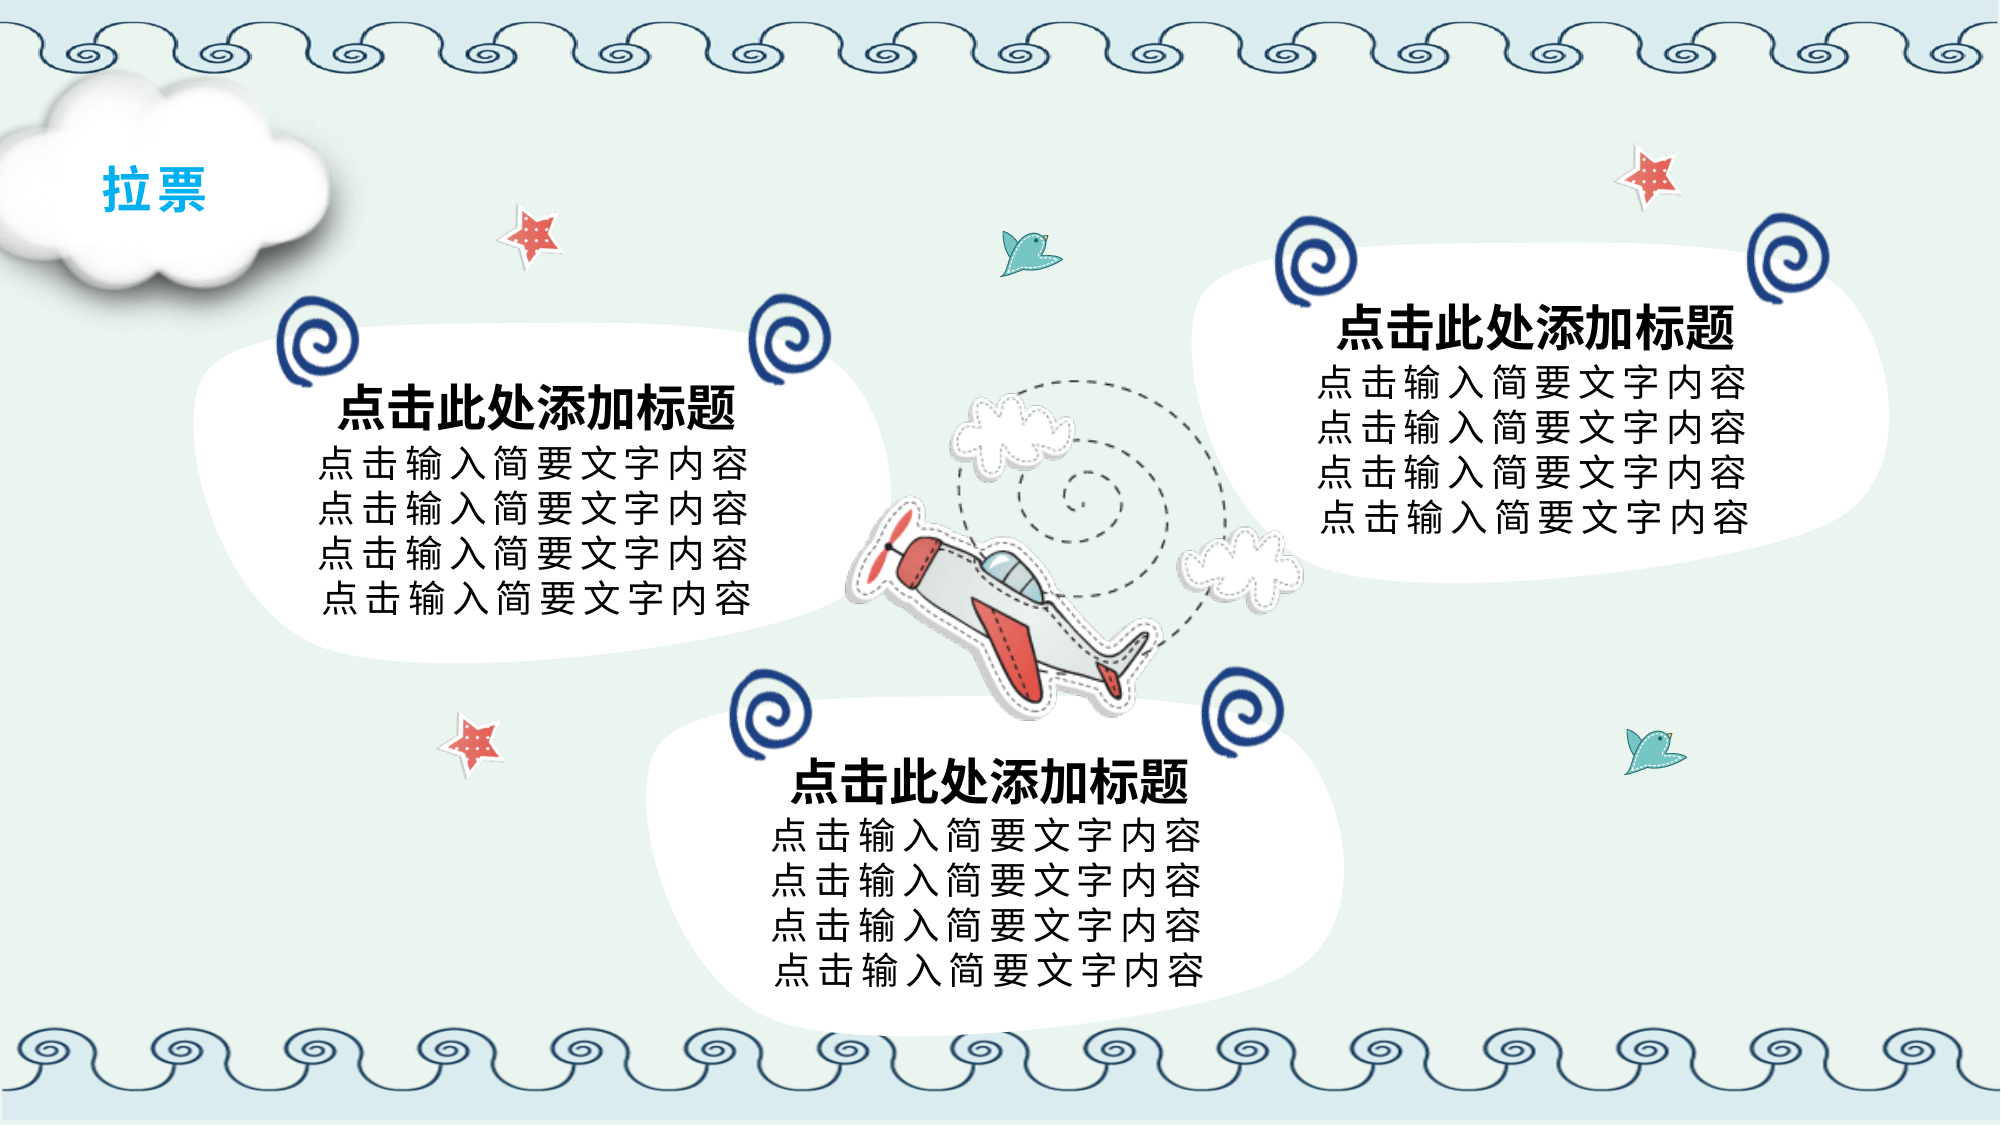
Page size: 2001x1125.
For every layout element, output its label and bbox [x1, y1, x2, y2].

text_box [1174, 102, 1905, 583]
picture [430, 693, 563, 802]
picture [1565, 666, 1780, 831]
picture [1606, 125, 1740, 235]
picture [0, 0, 2000, 444]
picture [941, 168, 1156, 333]
text_box [629, 555, 1359, 1037]
text_box [176, 183, 906, 664]
picture [3, 1006, 2001, 1120]
picture [790, 354, 1333, 775]
picture [489, 185, 622, 294]
